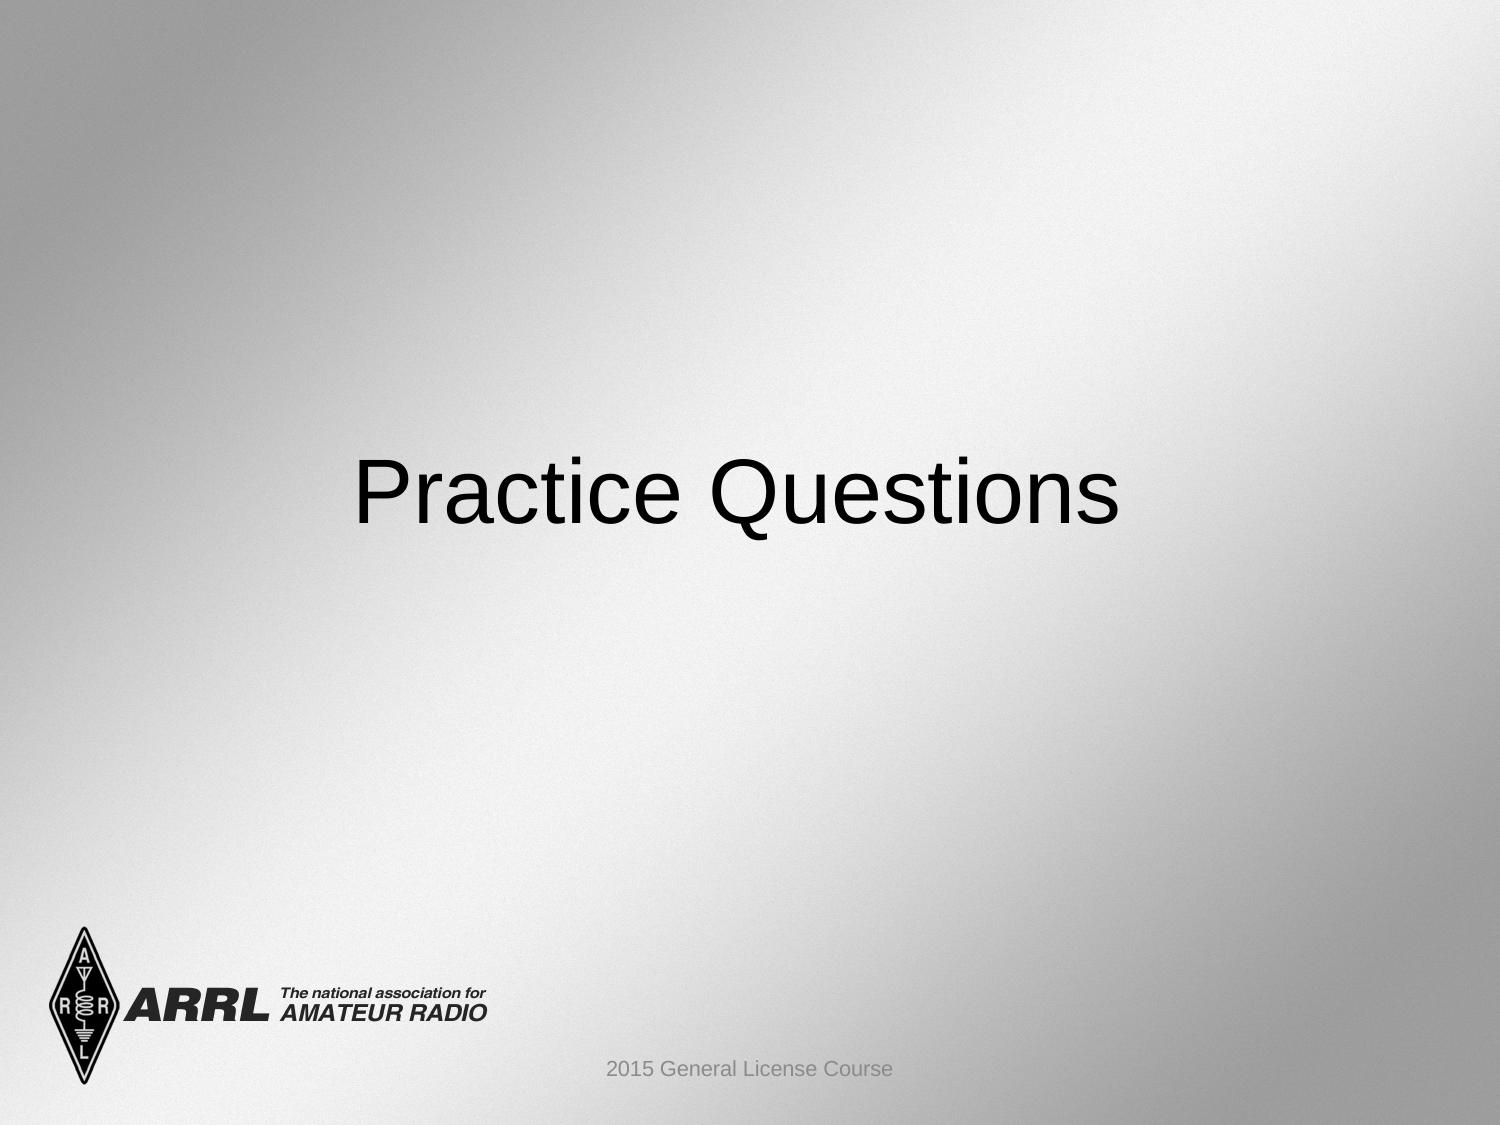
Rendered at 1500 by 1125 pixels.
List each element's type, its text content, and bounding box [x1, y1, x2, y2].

title Practice Questions [62, 425, 1413, 613]
picture [0, 0, 1500, 1125]
footer 2015 General License Course [512, 1037, 988, 1098]
